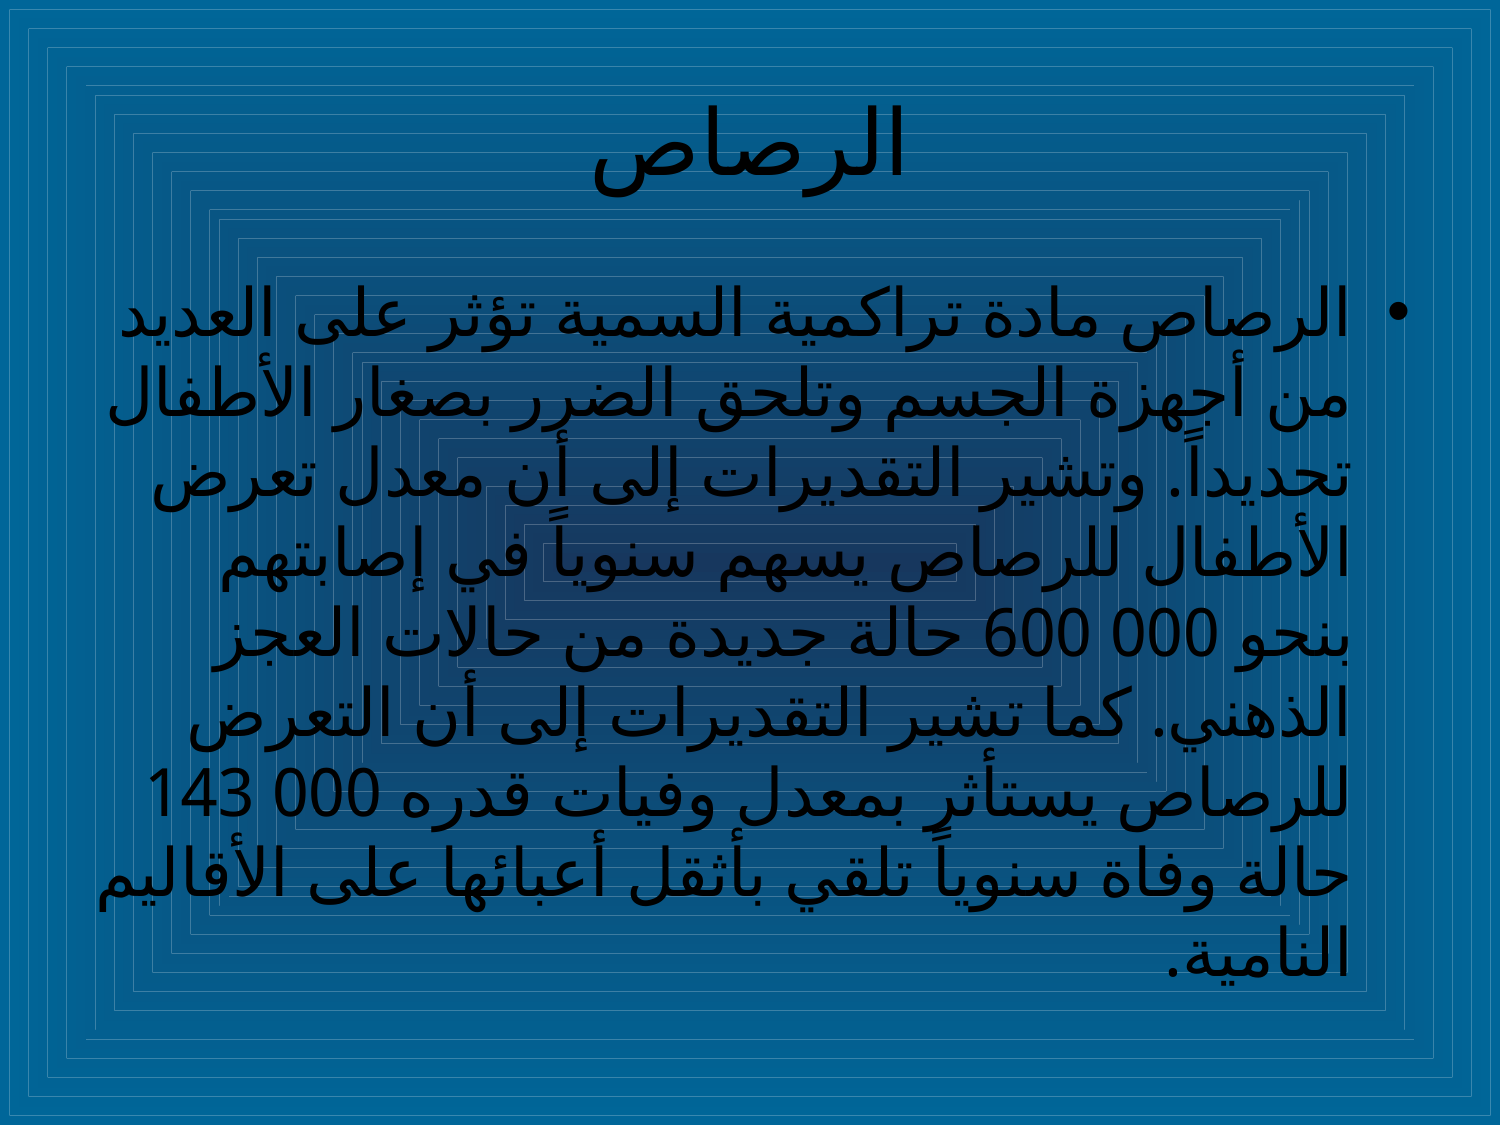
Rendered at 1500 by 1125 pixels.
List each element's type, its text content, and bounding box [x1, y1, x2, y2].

list الرصاص مادة تراكمية السمية تؤثر على العديد من أجهزة الجسم وتلحق الضرر بصغار الأطفال تحديداً. وتشير التقديرات إلى أن معدل تعرض الأطفال للرصاص يسهم سنوياً في إصابتهم بنحو 000 600 حالة جديدة من حالات العجز الذهني. كما تشير التقديرات إلى أن التعرض للرصاص يستأثر بمعدل وفيات قدره 000 143 حالة وفاة سنوياً تلقي بأثقل أعبائها على الأقاليم النامية. [75, 262, 1425, 1005]
title الرصاص [75, 45, 1425, 233]
